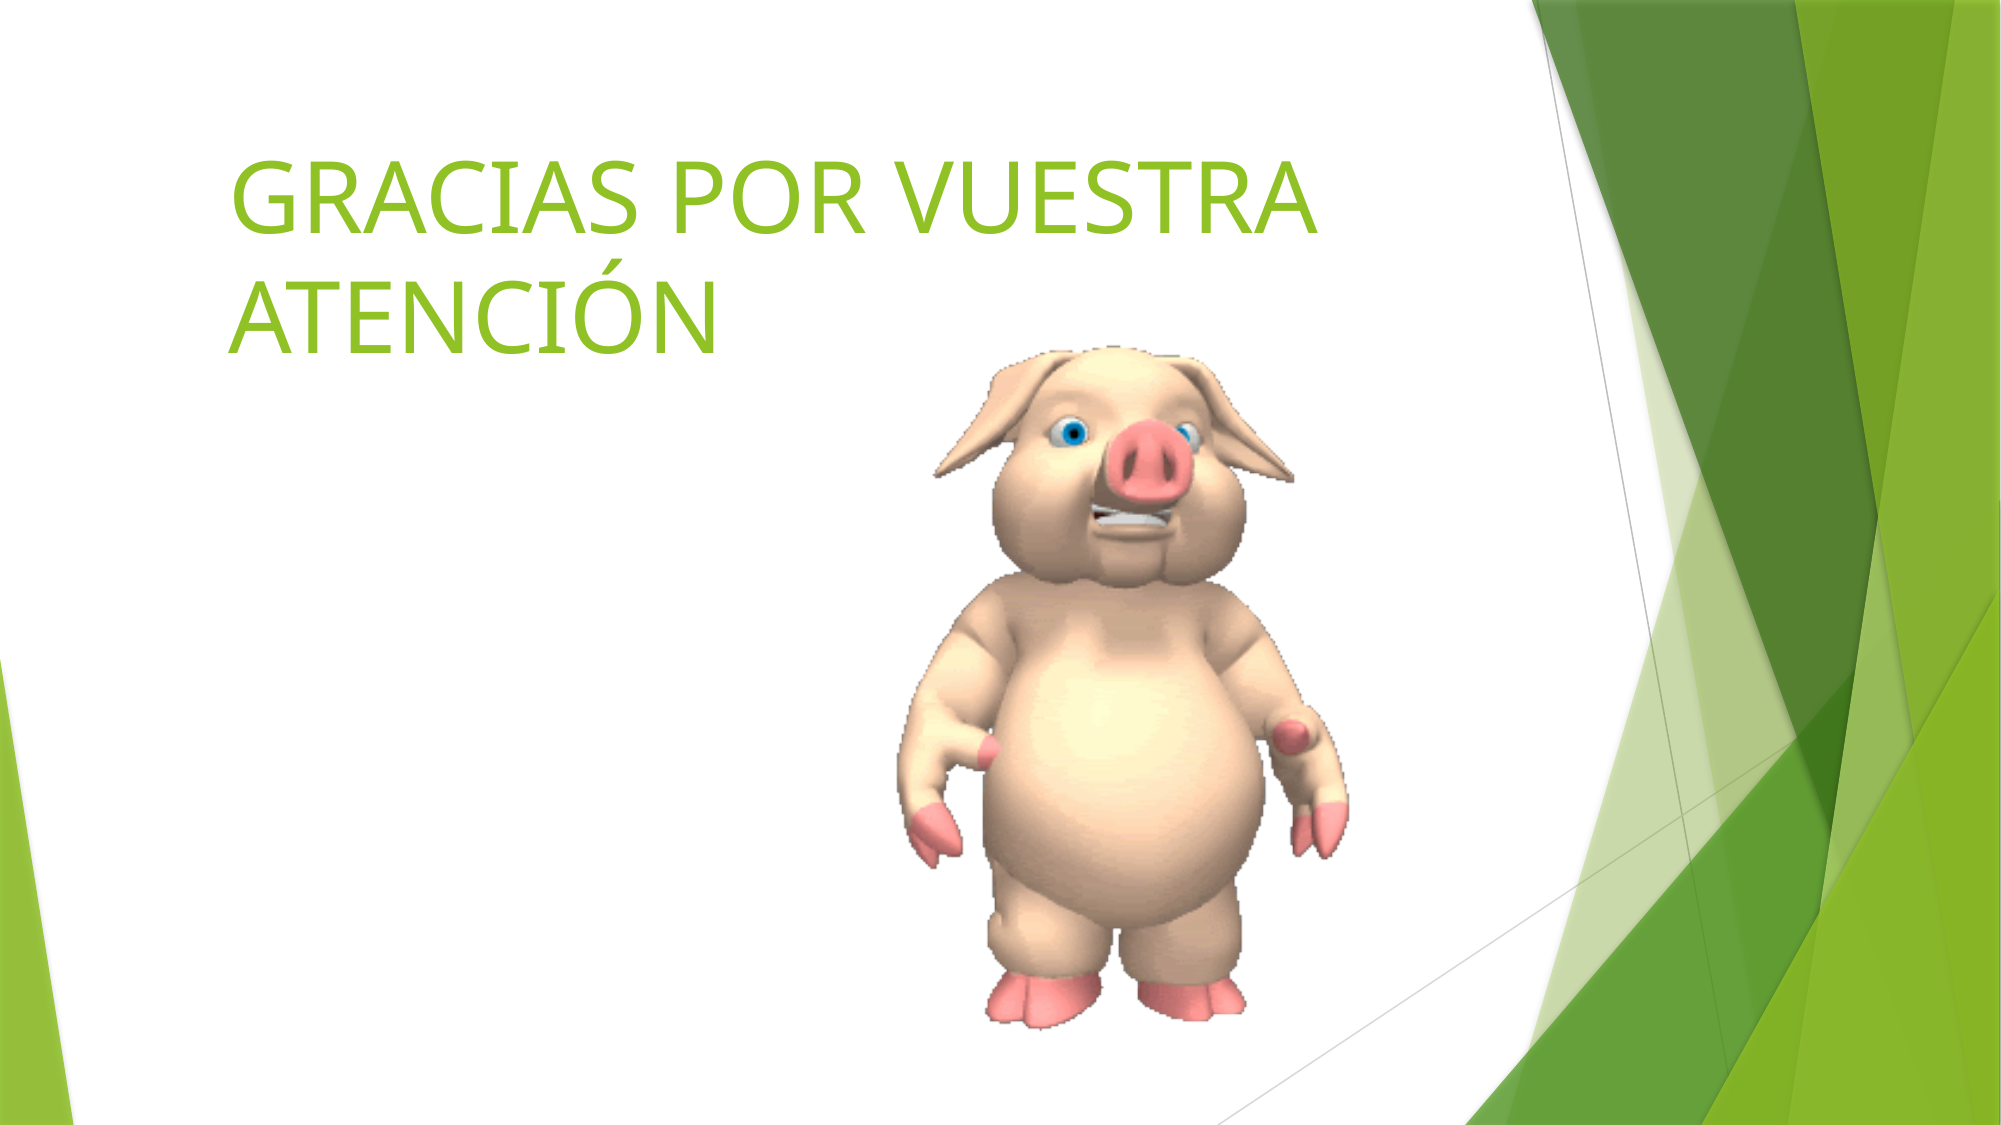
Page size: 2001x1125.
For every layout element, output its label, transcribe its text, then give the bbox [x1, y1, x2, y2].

title GRACIAS POR VUESTRA ATENCIÓN [213, 126, 1739, 417]
picture [809, 291, 1437, 1125]
